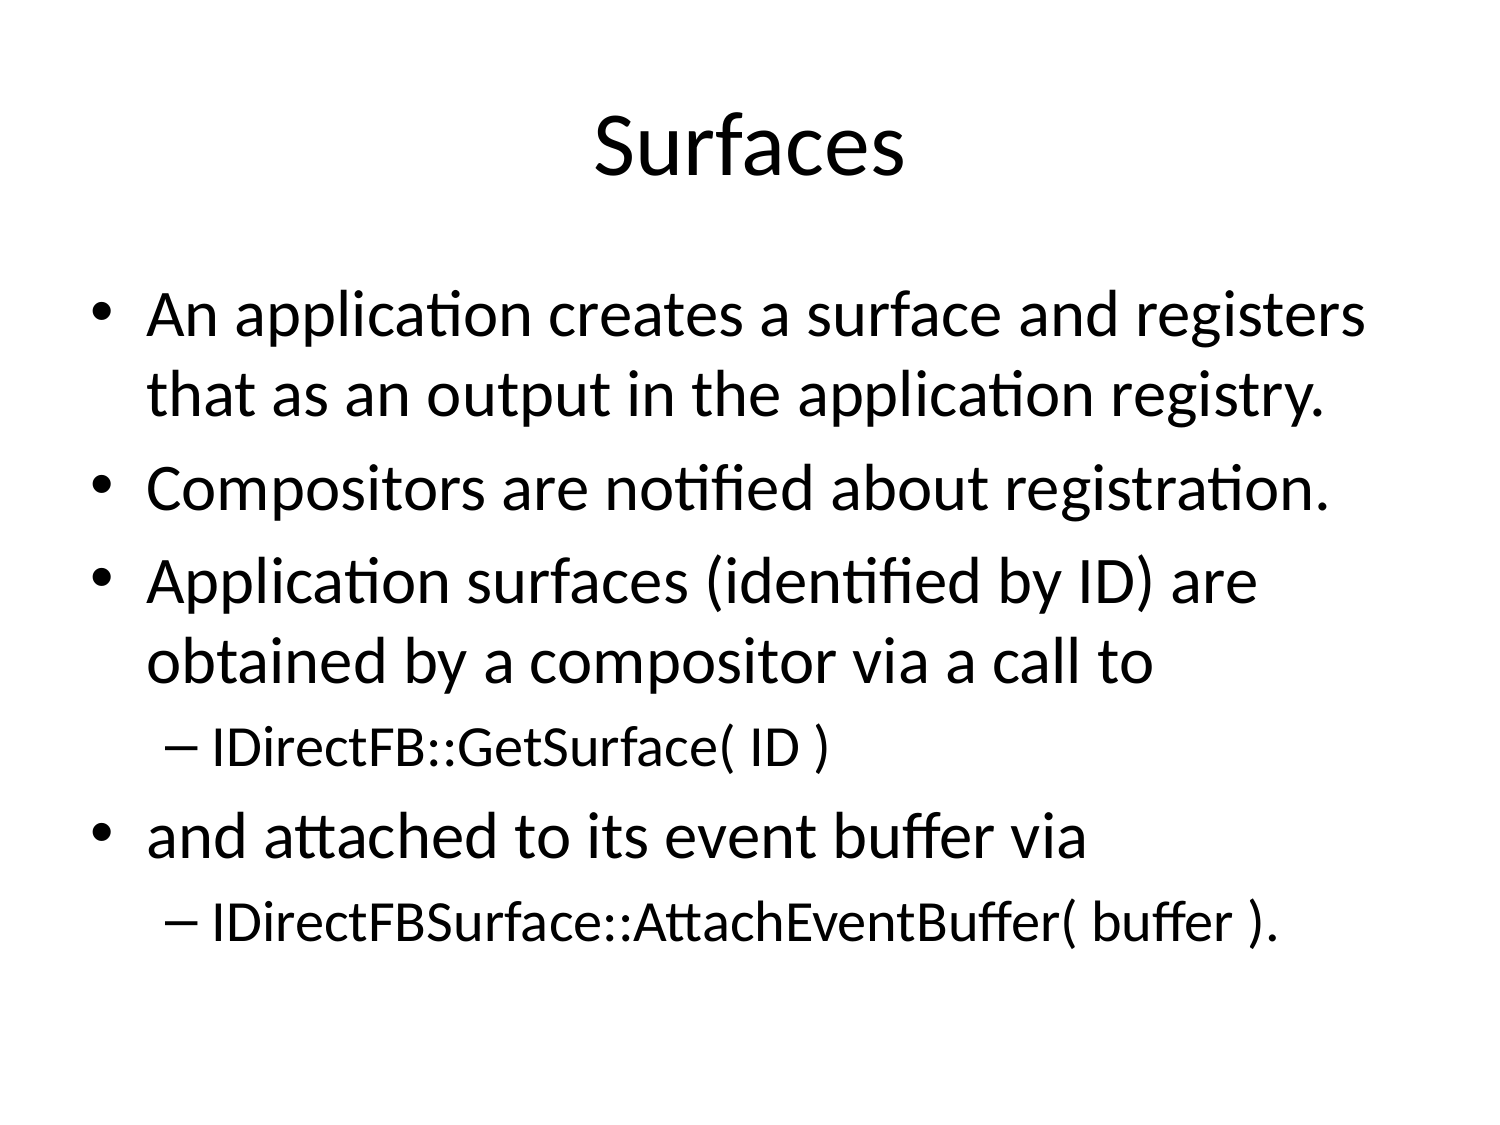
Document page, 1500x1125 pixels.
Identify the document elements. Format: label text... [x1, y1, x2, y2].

title Surfaces [75, 45, 1425, 233]
list An application creates a surface and registers that as an output in the application registry. Compositors are notified about registration. Application surfaces (identified by ID) are obtained by a compositor via a call to IDirectFB::GetSurface( ID ) and attached to its event buffer via IDirectFBSurface::AttachEventBuffer( buffer ). [75, 262, 1425, 1005]
